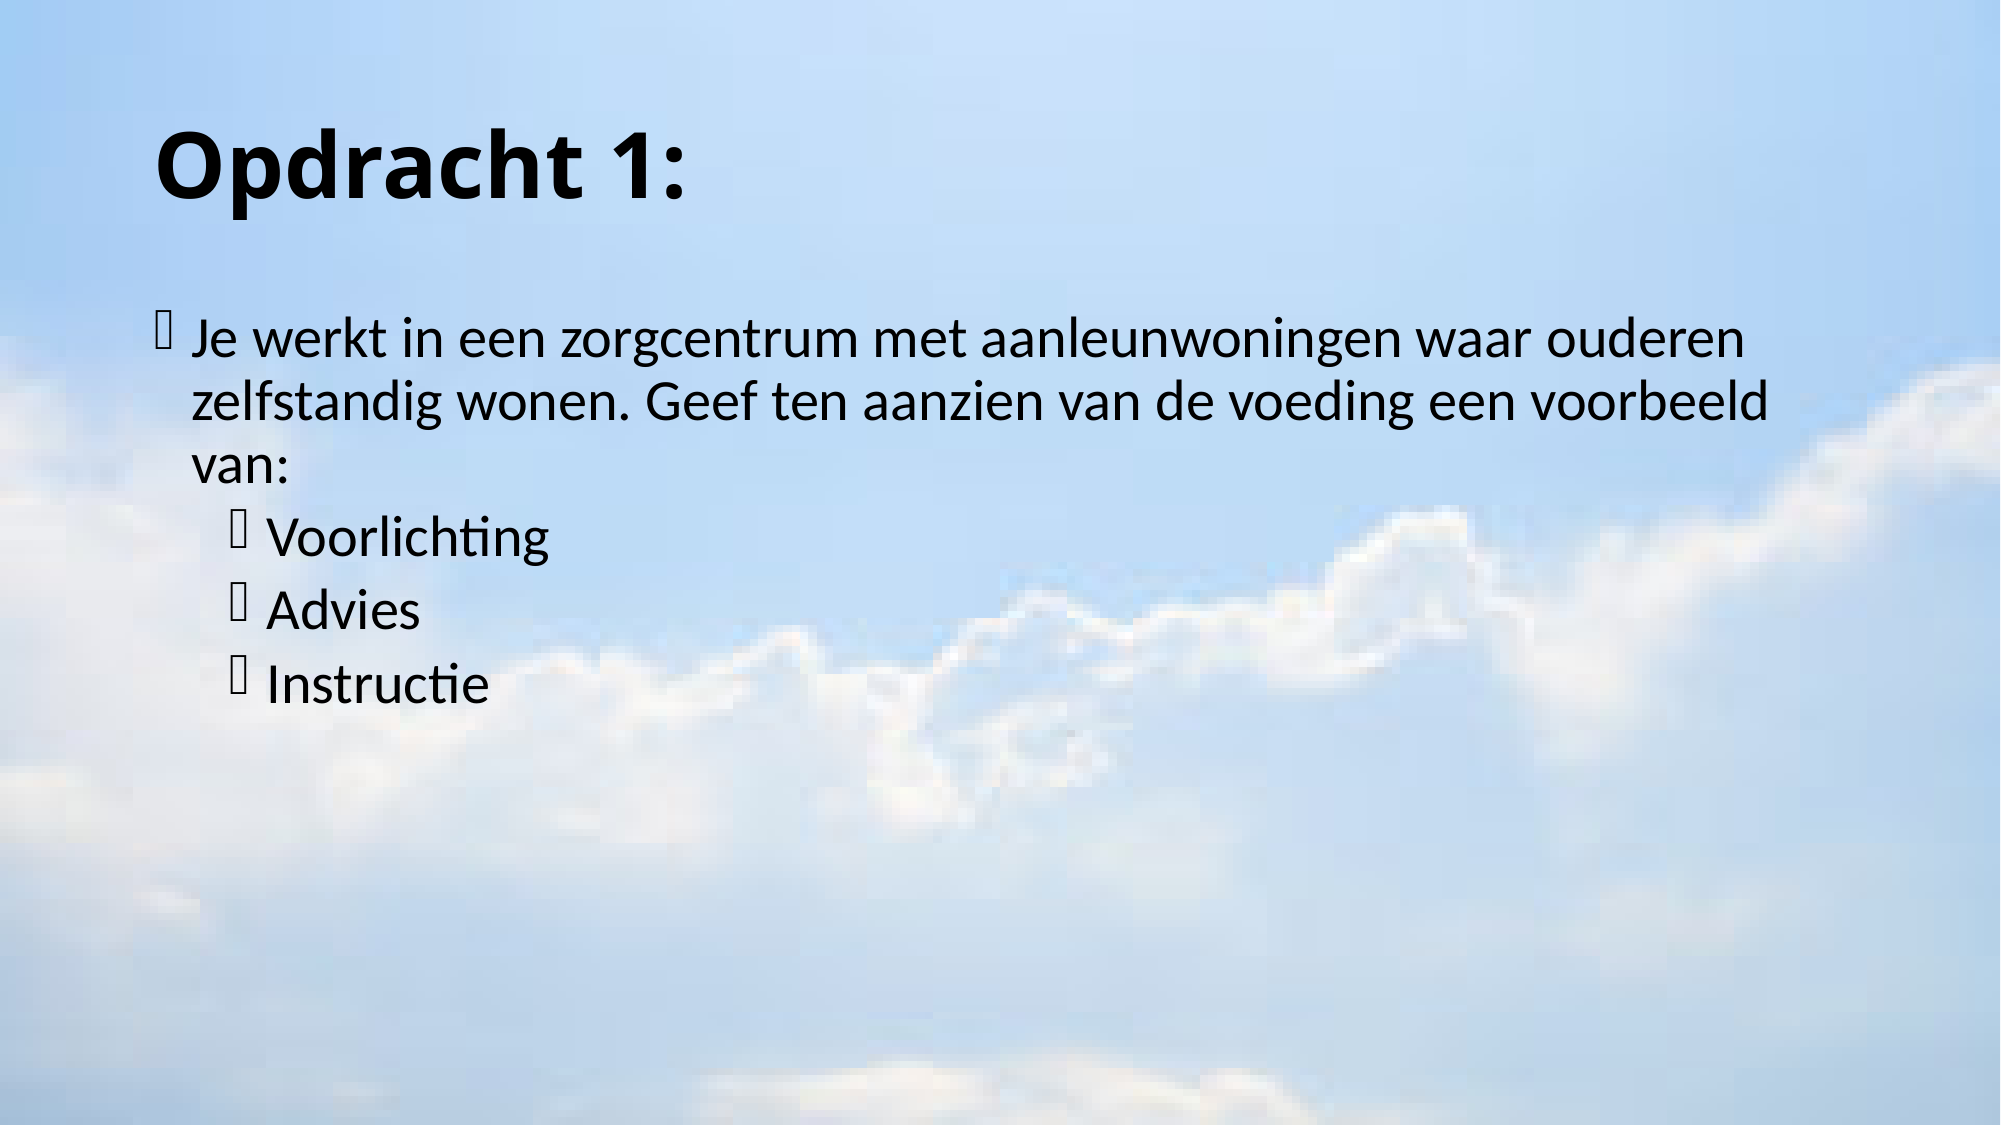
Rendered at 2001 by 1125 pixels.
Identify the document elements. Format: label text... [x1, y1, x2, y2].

title Opdracht 1: [138, 60, 1864, 278]
picture [0, 0, 2001, 1125]
list Je werkt in een zorgcentrum met aanleunwoningen waar ouderen zelfstandig wonen. Geef ten aanzien van de voeding een voorbeeld van: Voorlichting Advies Instructie [138, 299, 1864, 1014]
